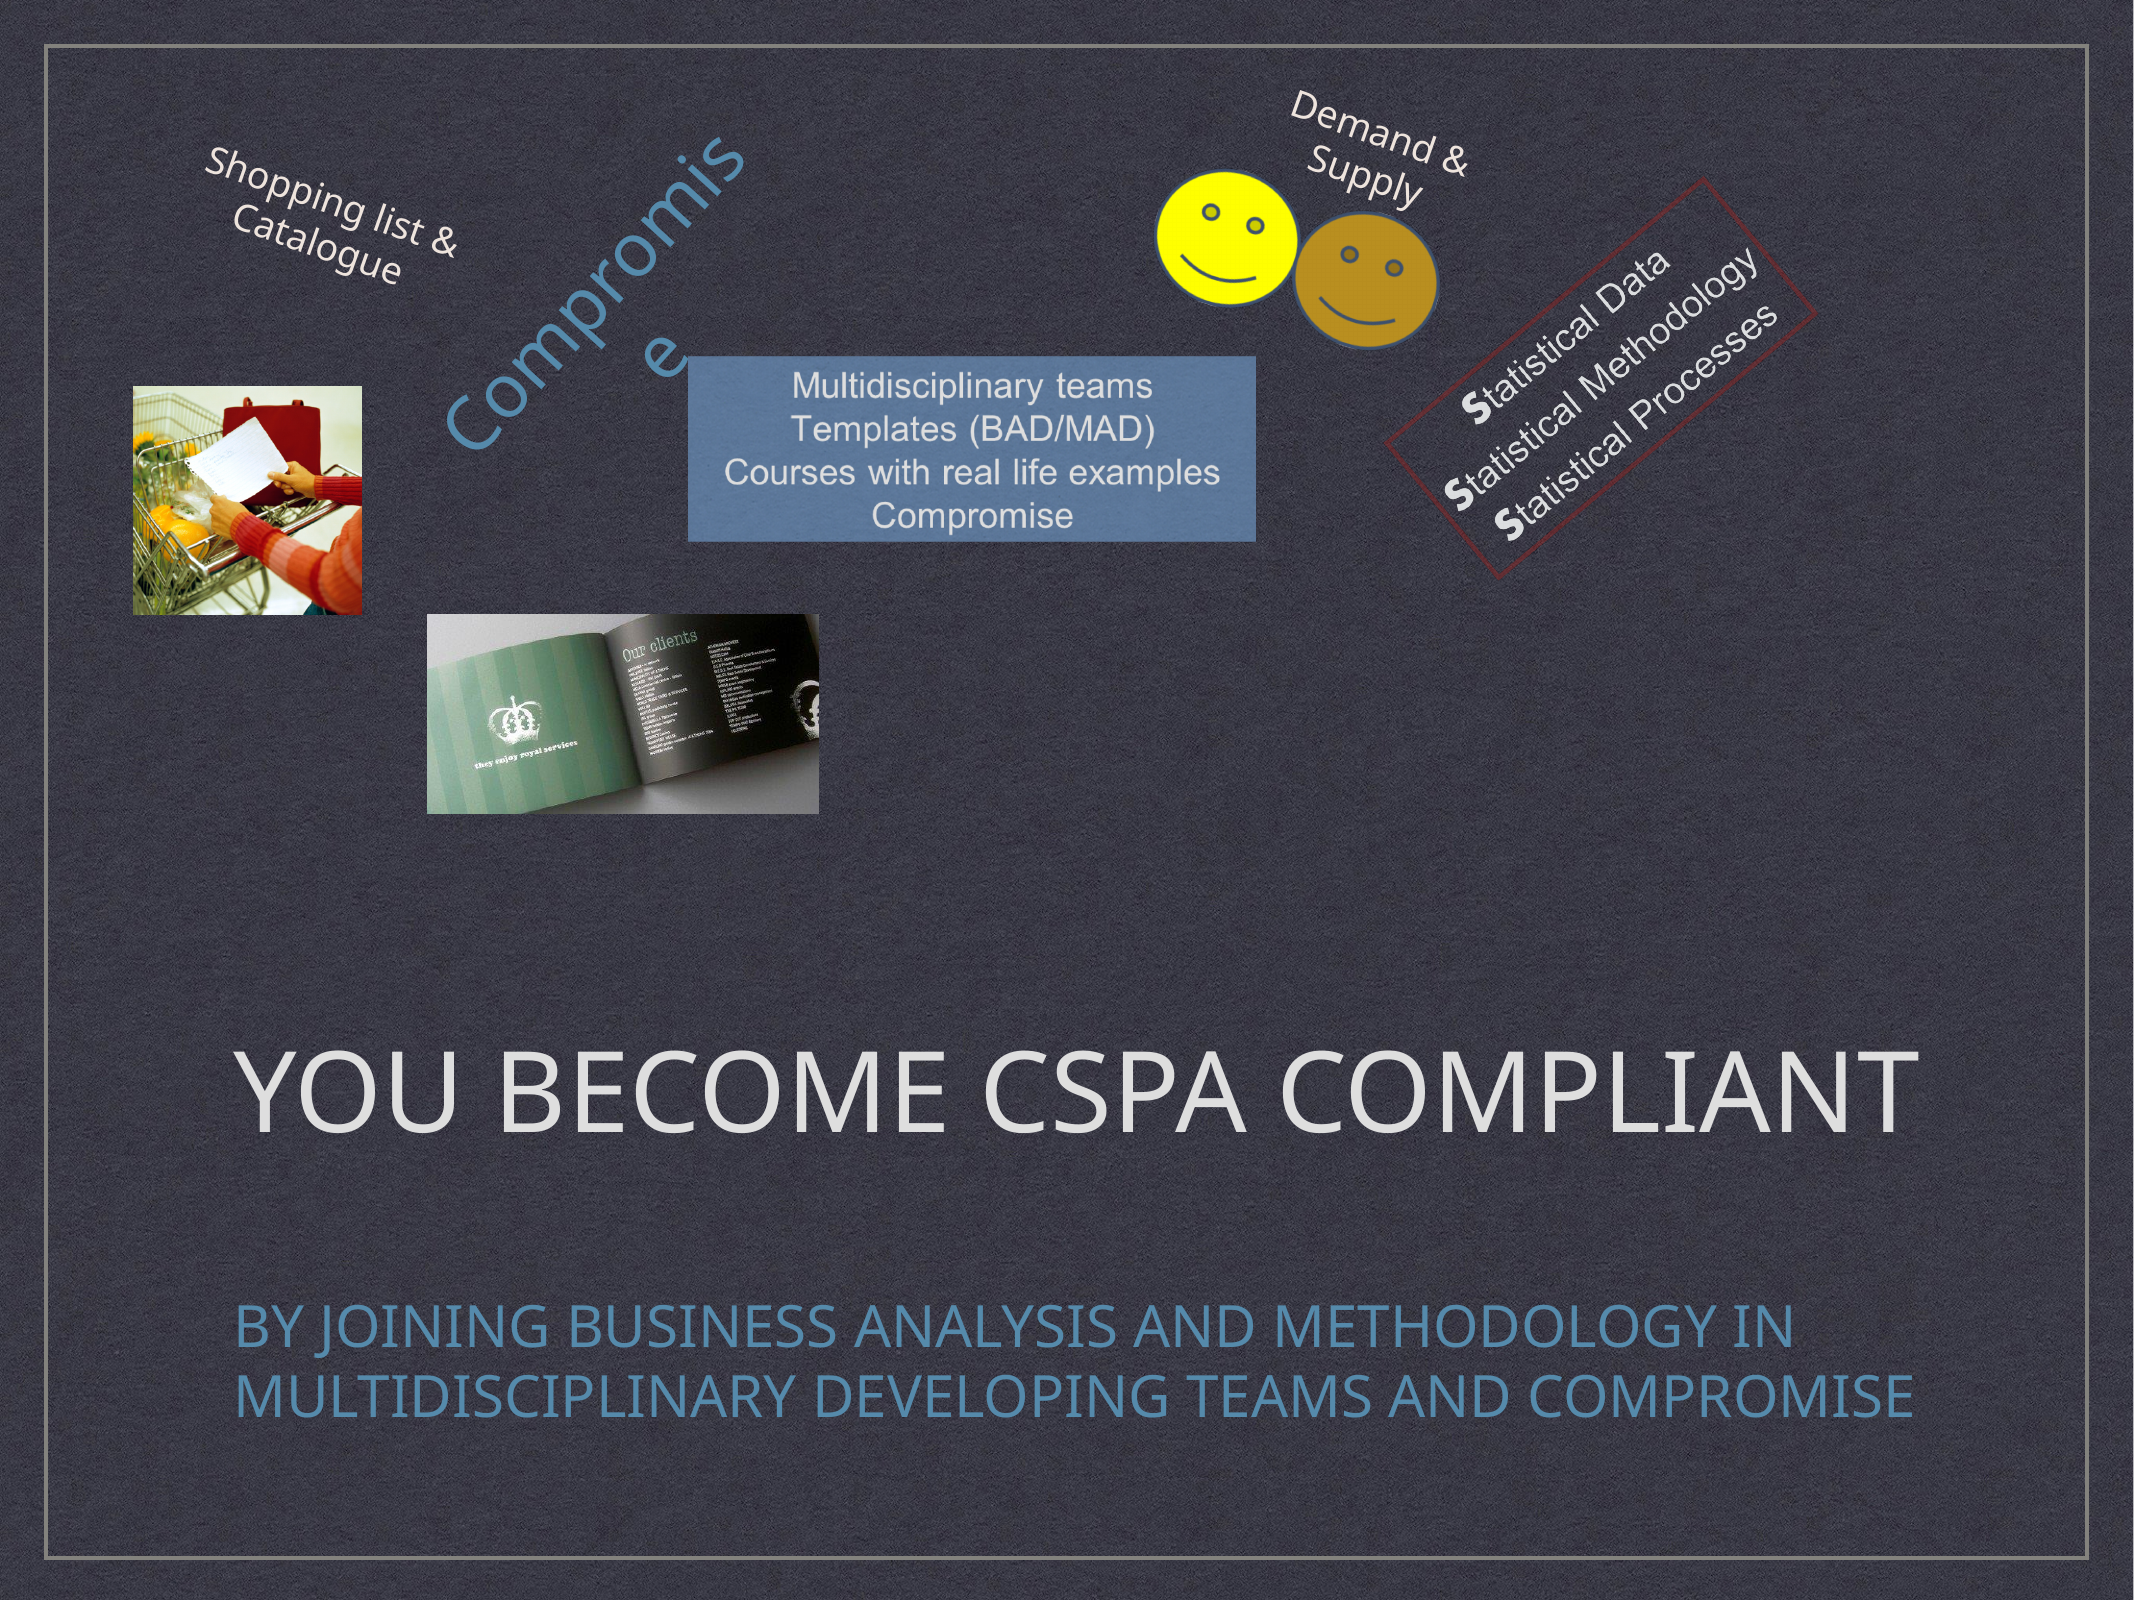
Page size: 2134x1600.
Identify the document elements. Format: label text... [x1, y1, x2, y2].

title You become cspa compliant [232, 859, 2083, 1293]
picture [0, 0, 2134, 1600]
text_box Compromise [395, 85, 852, 558]
list By joining business analysis and methodology in multidisciplinary developing teams and compromise [232, 1289, 2024, 1516]
text_box Shopping list & Catalogue [90, 93, 562, 350]
text_box Demand & Supply [1202, 48, 1546, 259]
